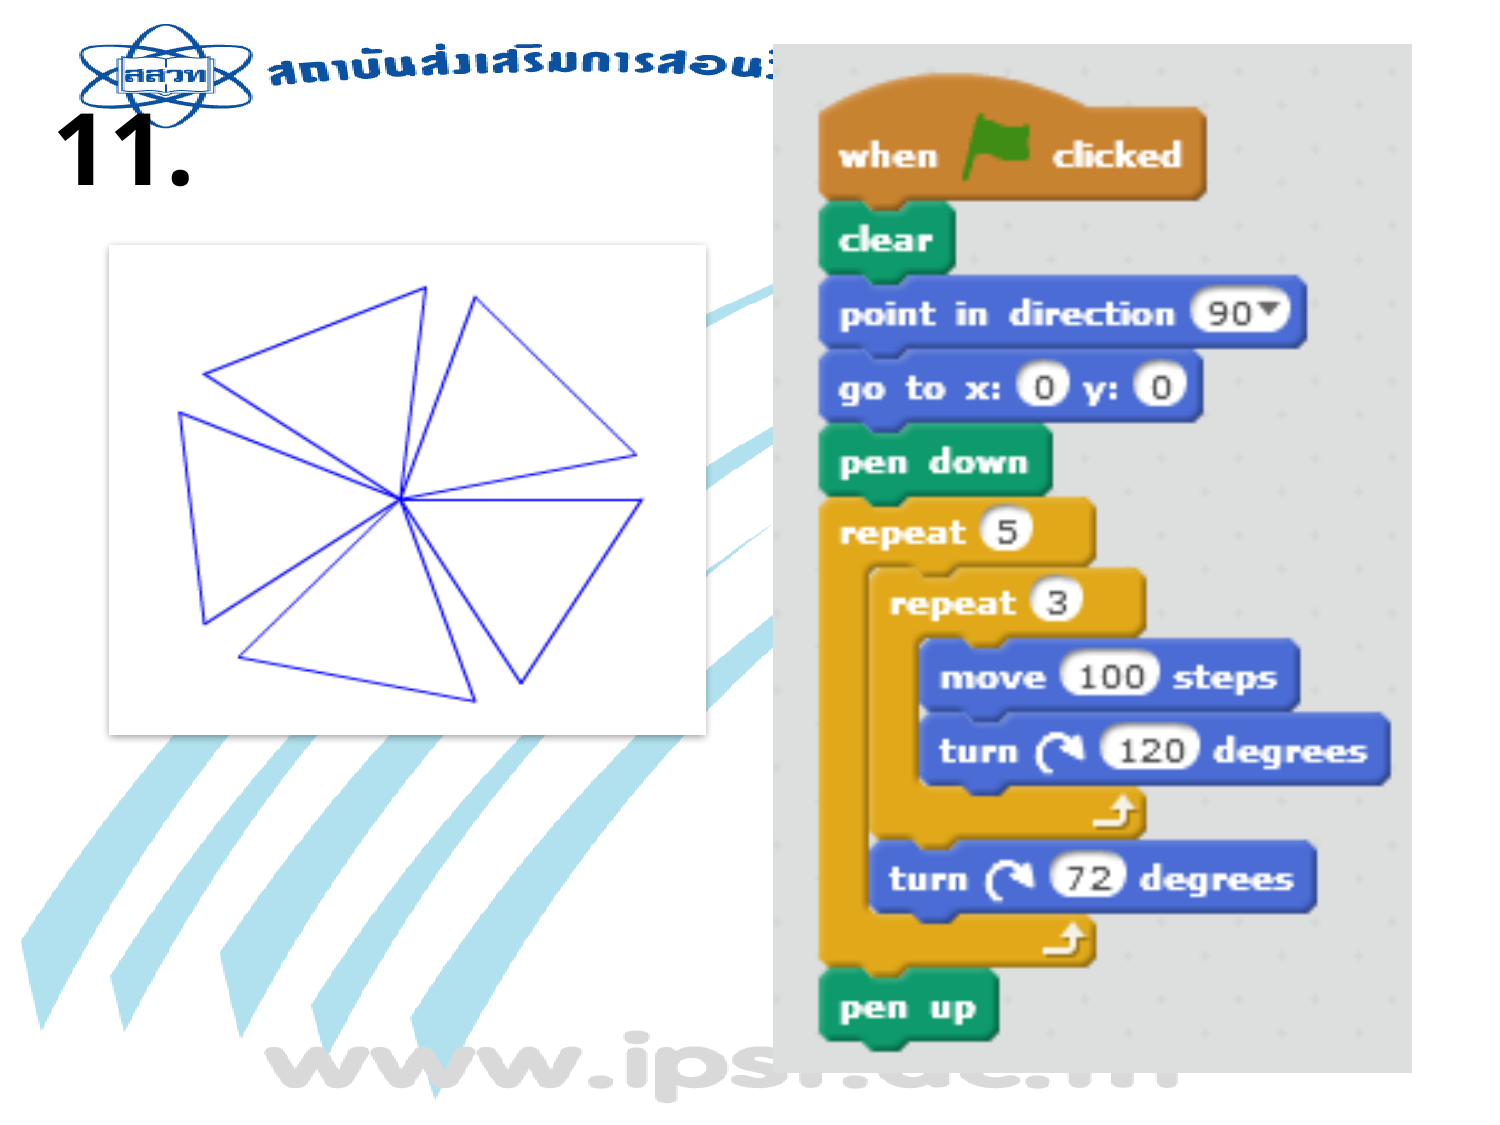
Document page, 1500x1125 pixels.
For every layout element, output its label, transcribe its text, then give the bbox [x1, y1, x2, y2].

picture [0, 0, 1500, 1125]
text_box 11. [37, 78, 211, 213]
